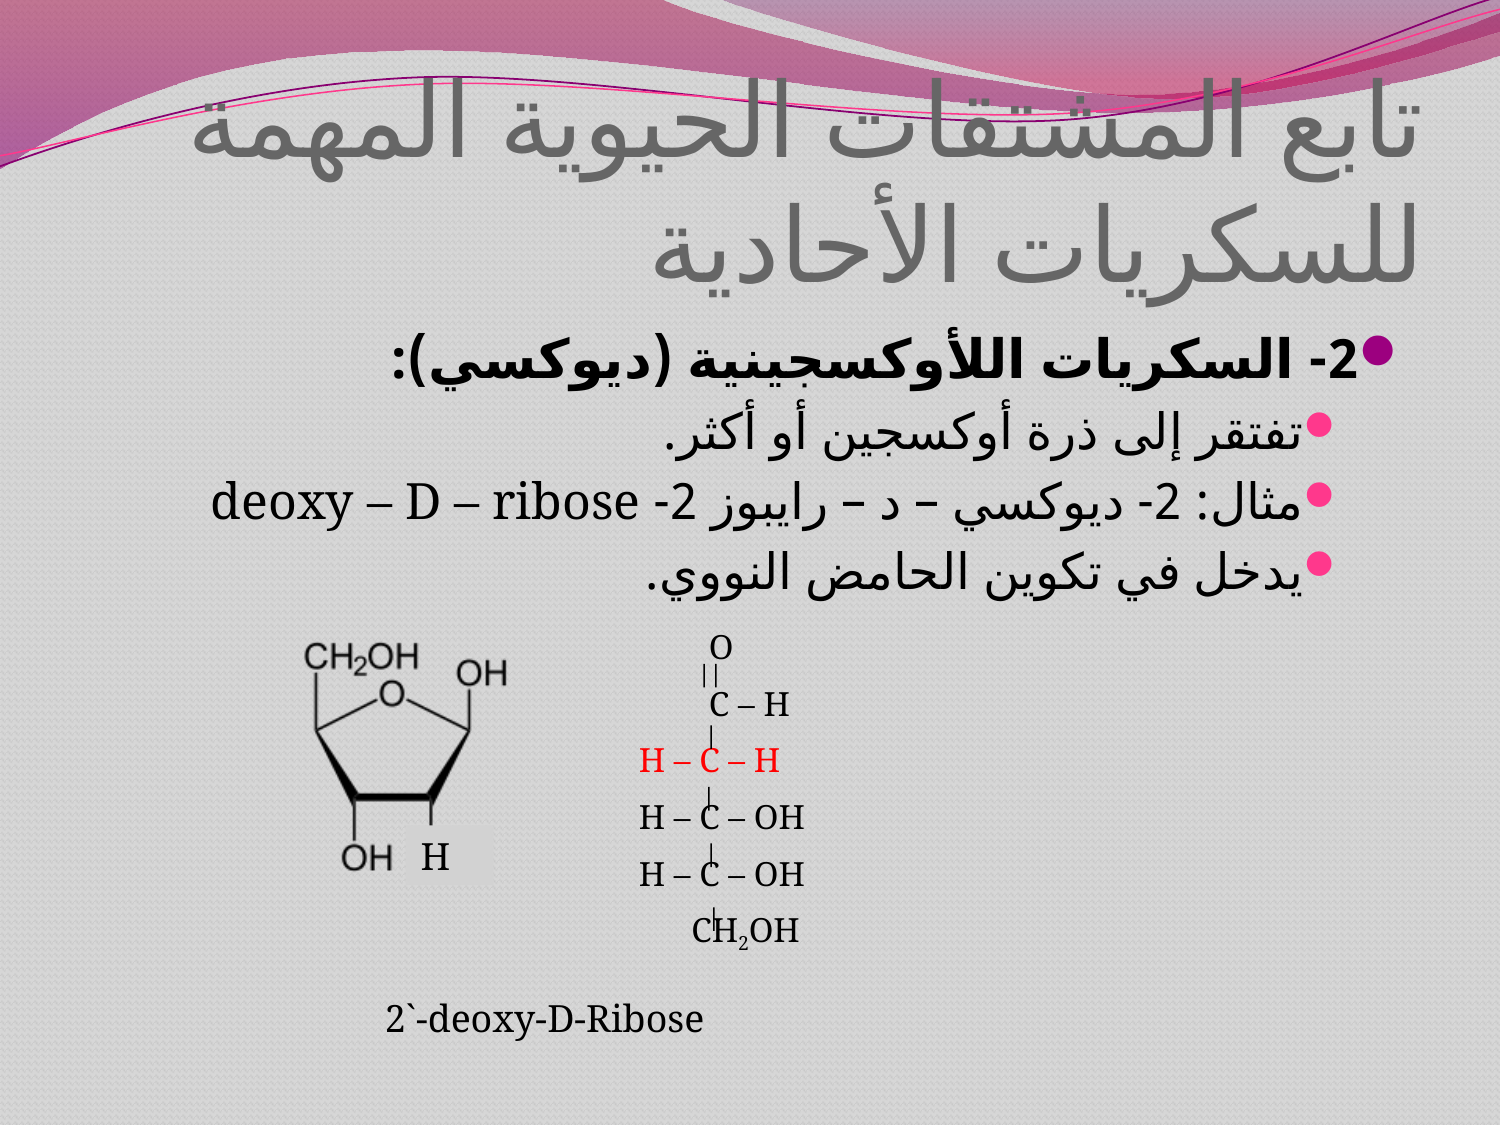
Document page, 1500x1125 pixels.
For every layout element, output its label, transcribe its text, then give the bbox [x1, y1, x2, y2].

text_box 2`-deoxy-D-Ribose [350, 987, 740, 1048]
title تابع المشتقات الحيوية المهمة للسكريات الأحادية [75, 115, 1425, 303]
picture [299, 637, 512, 877]
list 2- السكريات اللأوكسجينية (ديوكسي): تفتقر إلى ذرة أوكسجين أو أكثر. مثال: 2- ديوكسي – د – رايبوز 2- deoxy – D – ribose يدخل في تكوين الحامض النووي. [75, 317, 1425, 1038]
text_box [597, 618, 965, 976]
